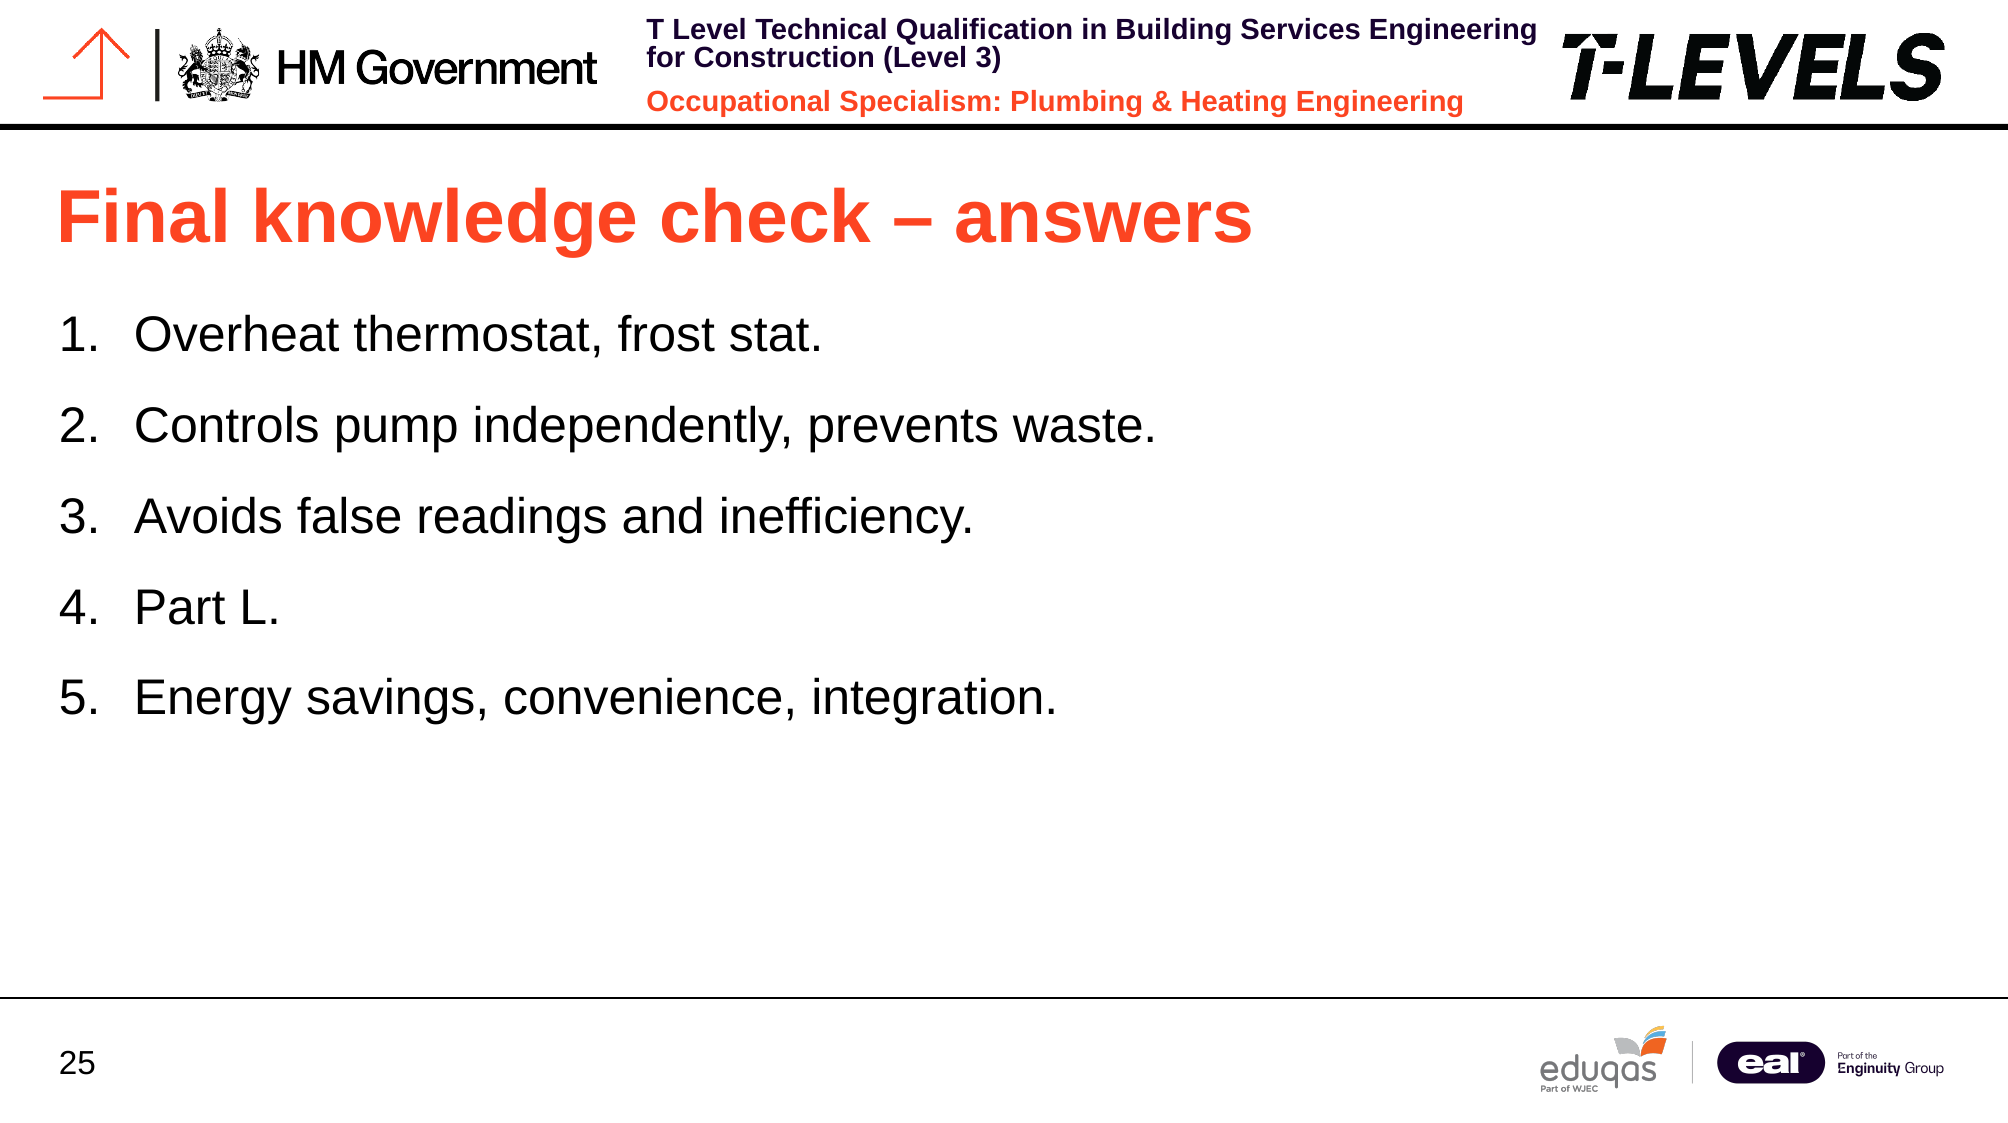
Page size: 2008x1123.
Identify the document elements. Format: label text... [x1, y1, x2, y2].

picture [1535, 1021, 1949, 1097]
title Final knowledge check – answers [41, 111, 1949, 314]
picture [38, 27, 136, 100]
list Overheat thermostat, frost stat. Controls pump independently, prevents waste. Avoids false readings and inefficiency. Part L. Energy savings, convenience, integration. [59, 295, 1949, 948]
picture [1543, 25, 1964, 108]
picture [155, 28, 597, 102]
